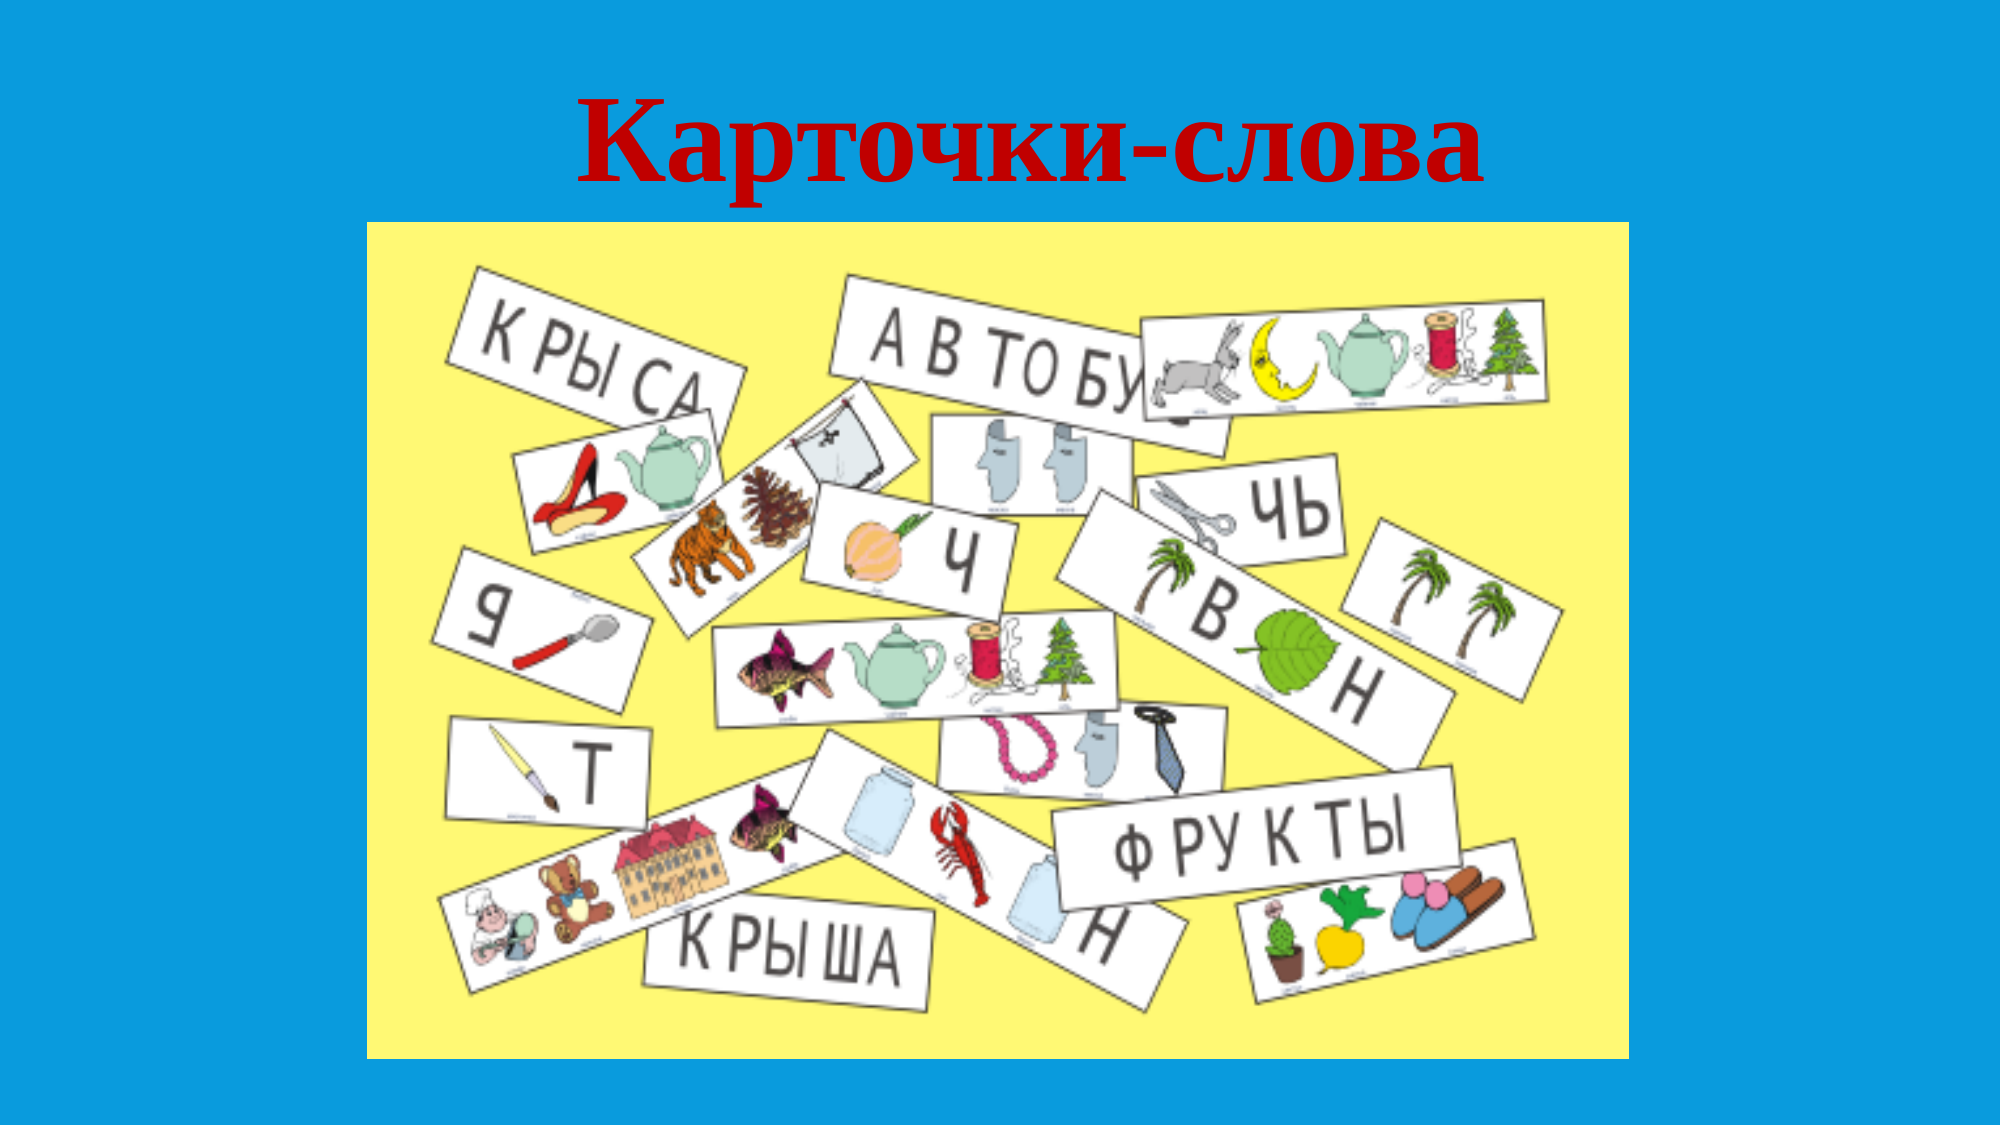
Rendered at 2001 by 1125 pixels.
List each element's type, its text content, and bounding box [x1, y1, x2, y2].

text_box Карточки-слова [561, 49, 1502, 215]
picture [368, 223, 1628, 1058]
